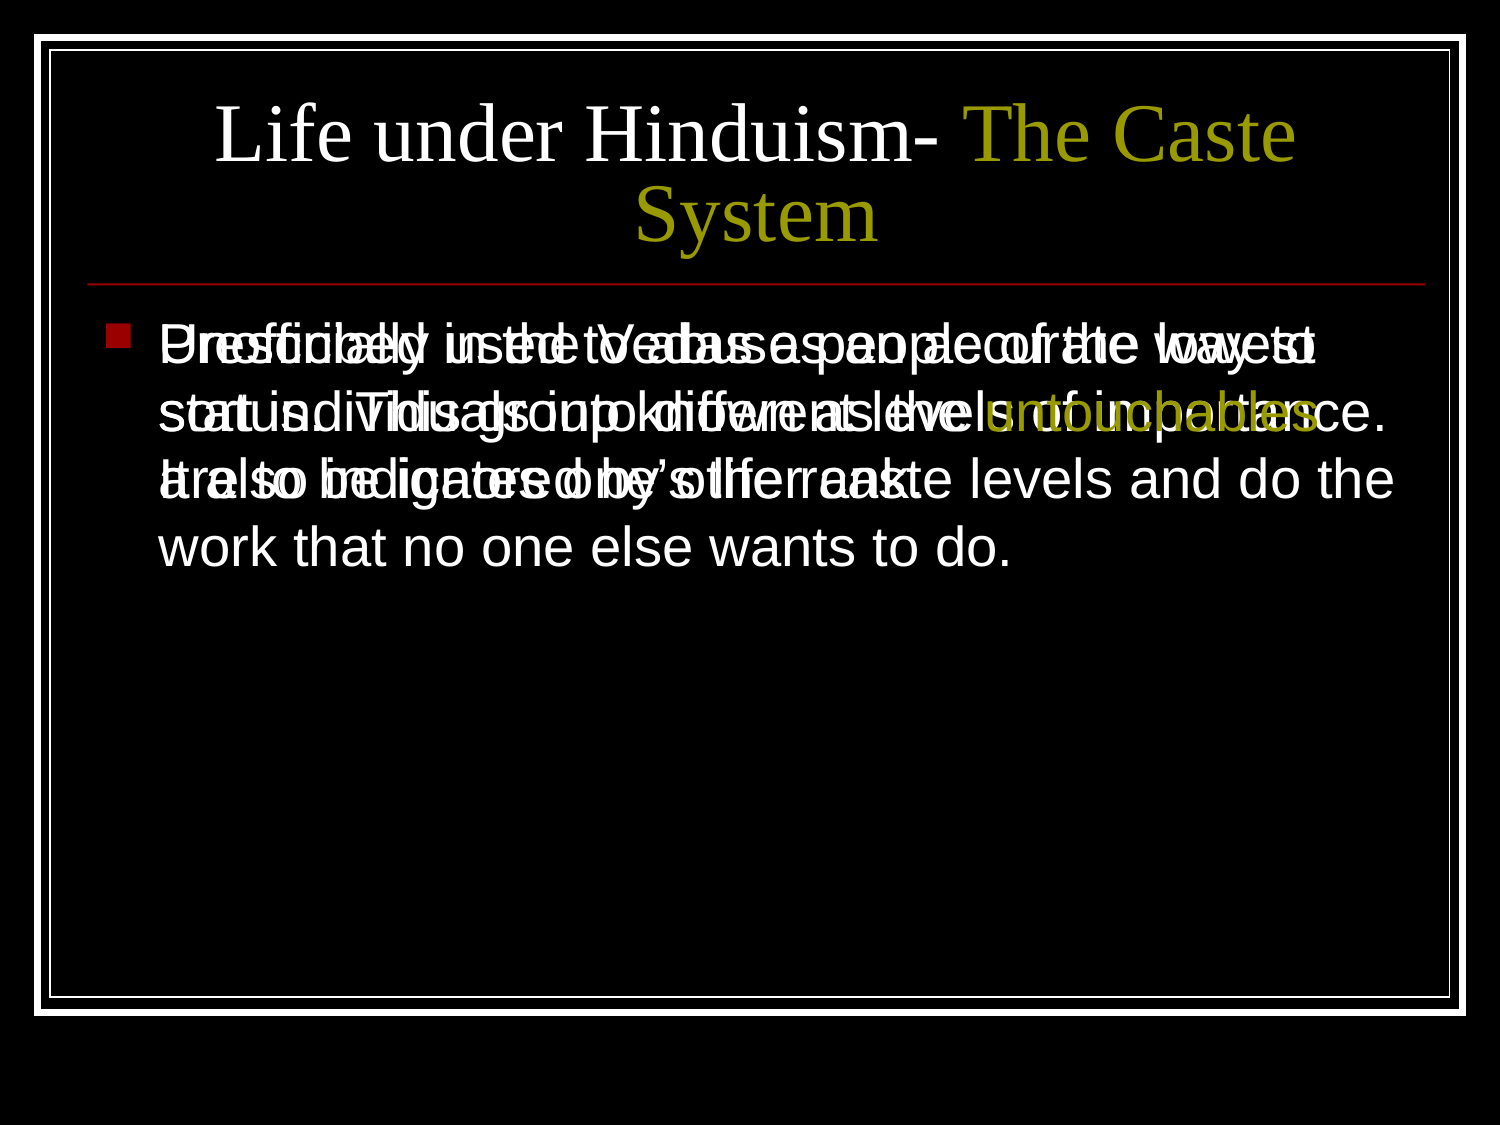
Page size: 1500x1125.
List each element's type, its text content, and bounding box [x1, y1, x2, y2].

title Life under Hinduism- The Caste System [87, 77, 1426, 266]
list Unofficially used to abuse people of the lowest status. This group known as the untouchables are to be ignored by other caste levels and do the work that no one else wants to do. [87, 299, 1426, 963]
